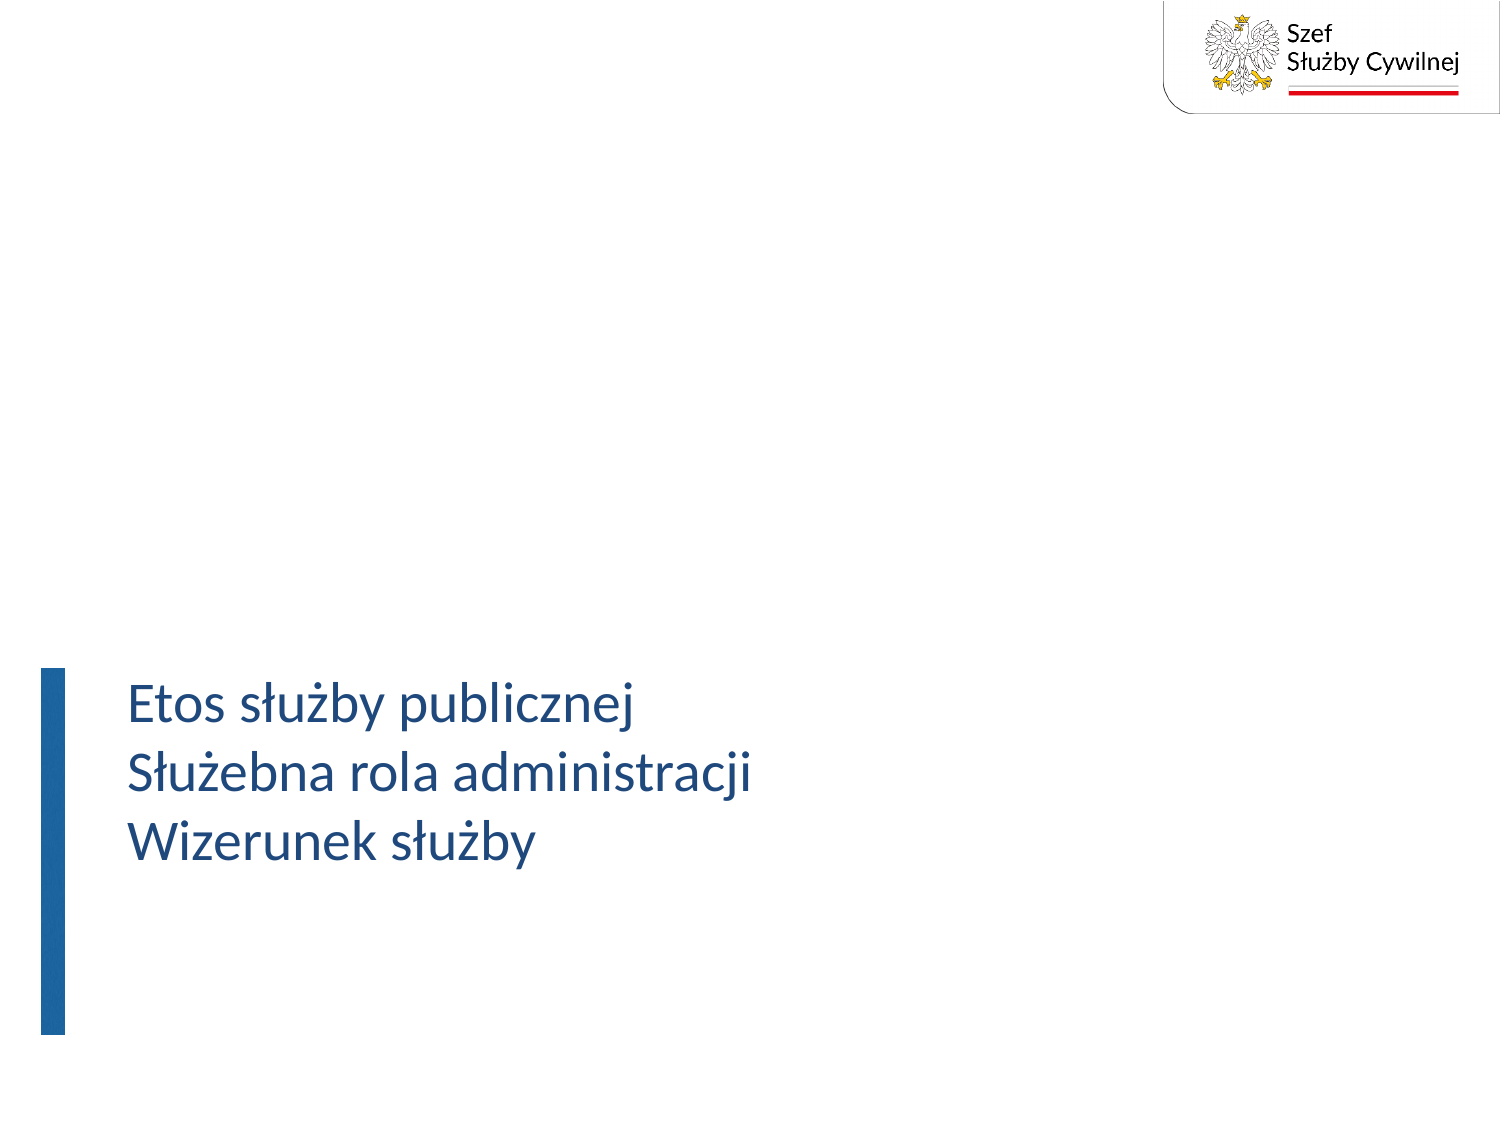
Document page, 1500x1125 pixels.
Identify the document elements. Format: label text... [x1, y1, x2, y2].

title Etos służby publicznej Służebna rola administracji Wizerunek służby [112, 656, 1388, 881]
picture [41, 668, 65, 1035]
picture [1163, 0, 1500, 114]
